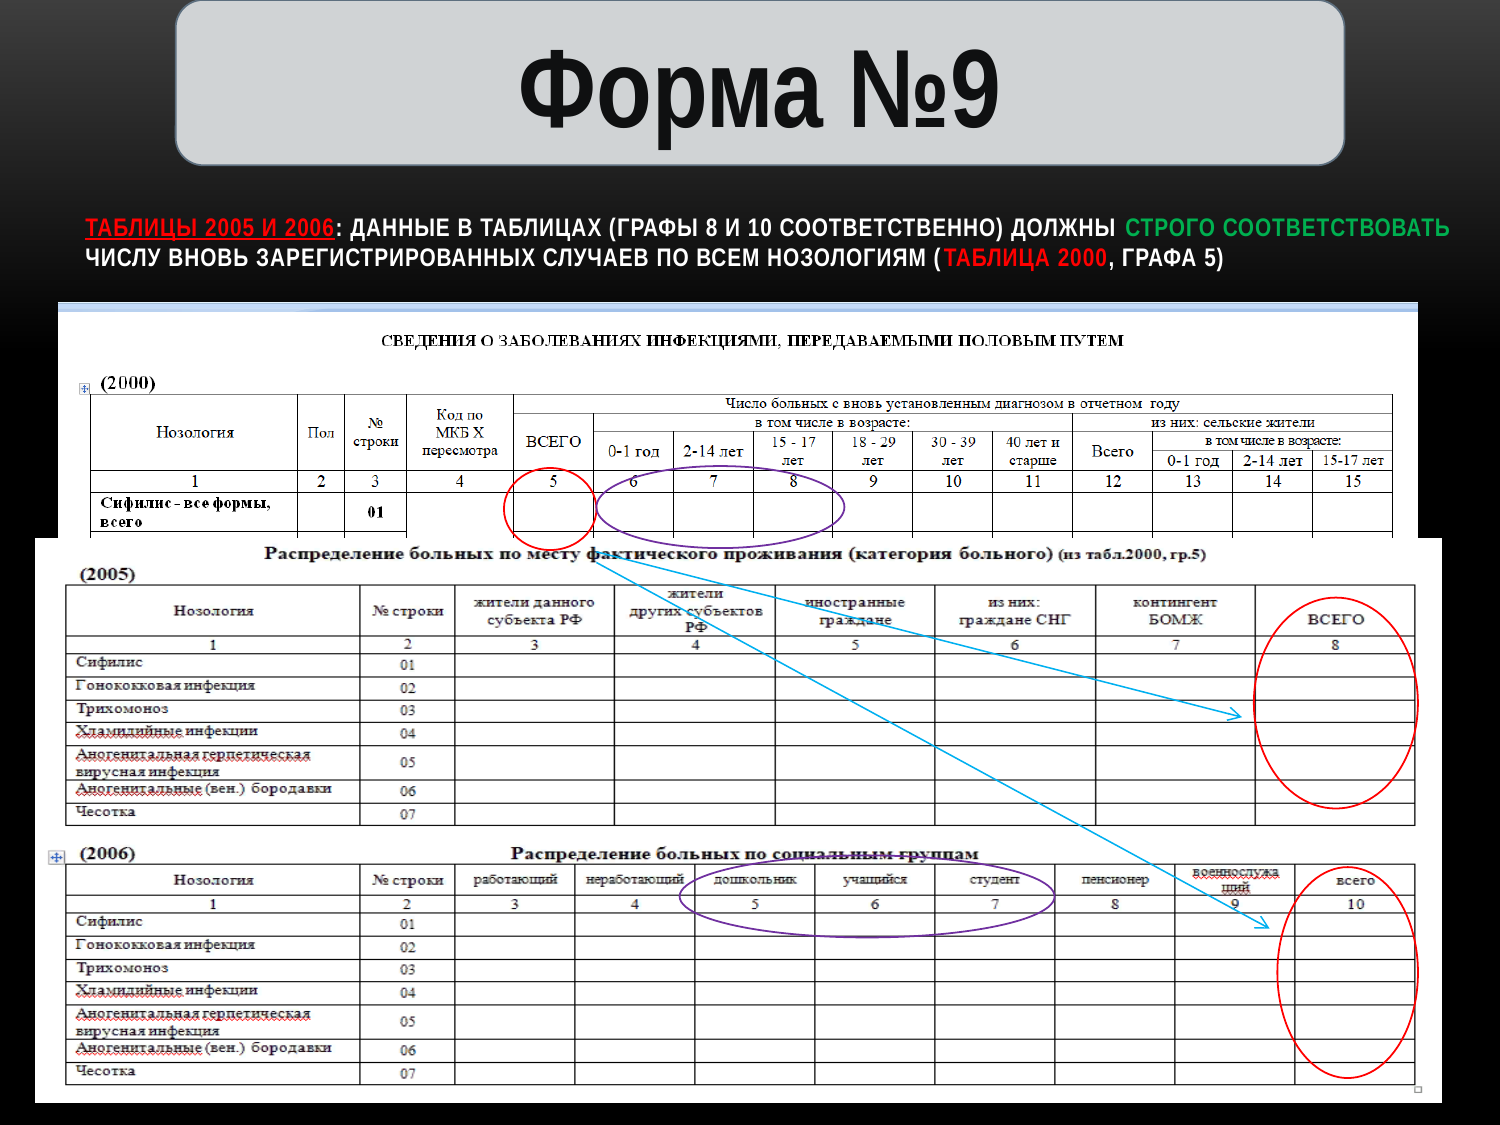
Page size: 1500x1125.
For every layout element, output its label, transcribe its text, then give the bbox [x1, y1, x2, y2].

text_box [596, 551, 1243, 562]
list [58, 302, 1419, 538]
title Таблицы 2005 и 2006: данные в таблицах (графы 8 и 10 соответственно) должны строго соответствовать числу вновь зарегистрированных случаев по всем нозологиям (таблица 2000, графа 5) [70, 175, 1483, 350]
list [34, 538, 1442, 1103]
text_box Форма №9 [174, 0, 1346, 167]
picture [0, 0, 1500, 1125]
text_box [596, 562, 1270, 929]
